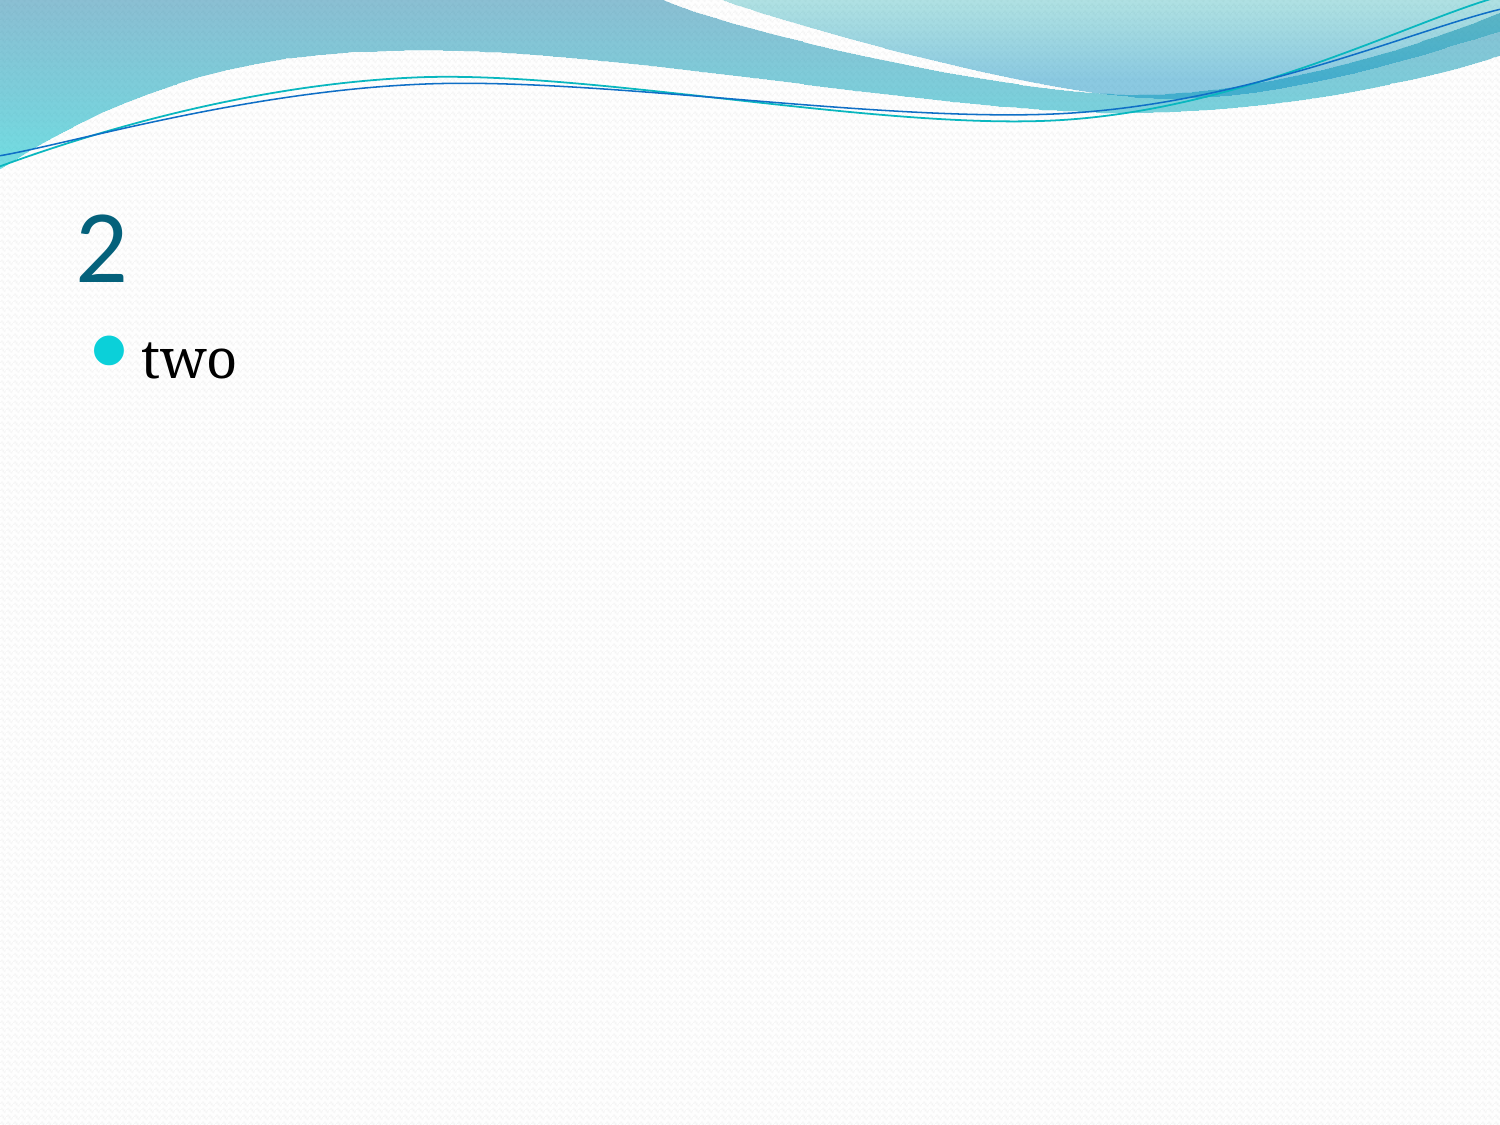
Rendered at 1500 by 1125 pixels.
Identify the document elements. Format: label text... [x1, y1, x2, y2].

list two [75, 317, 1425, 1038]
title 2 [75, 115, 1425, 303]
